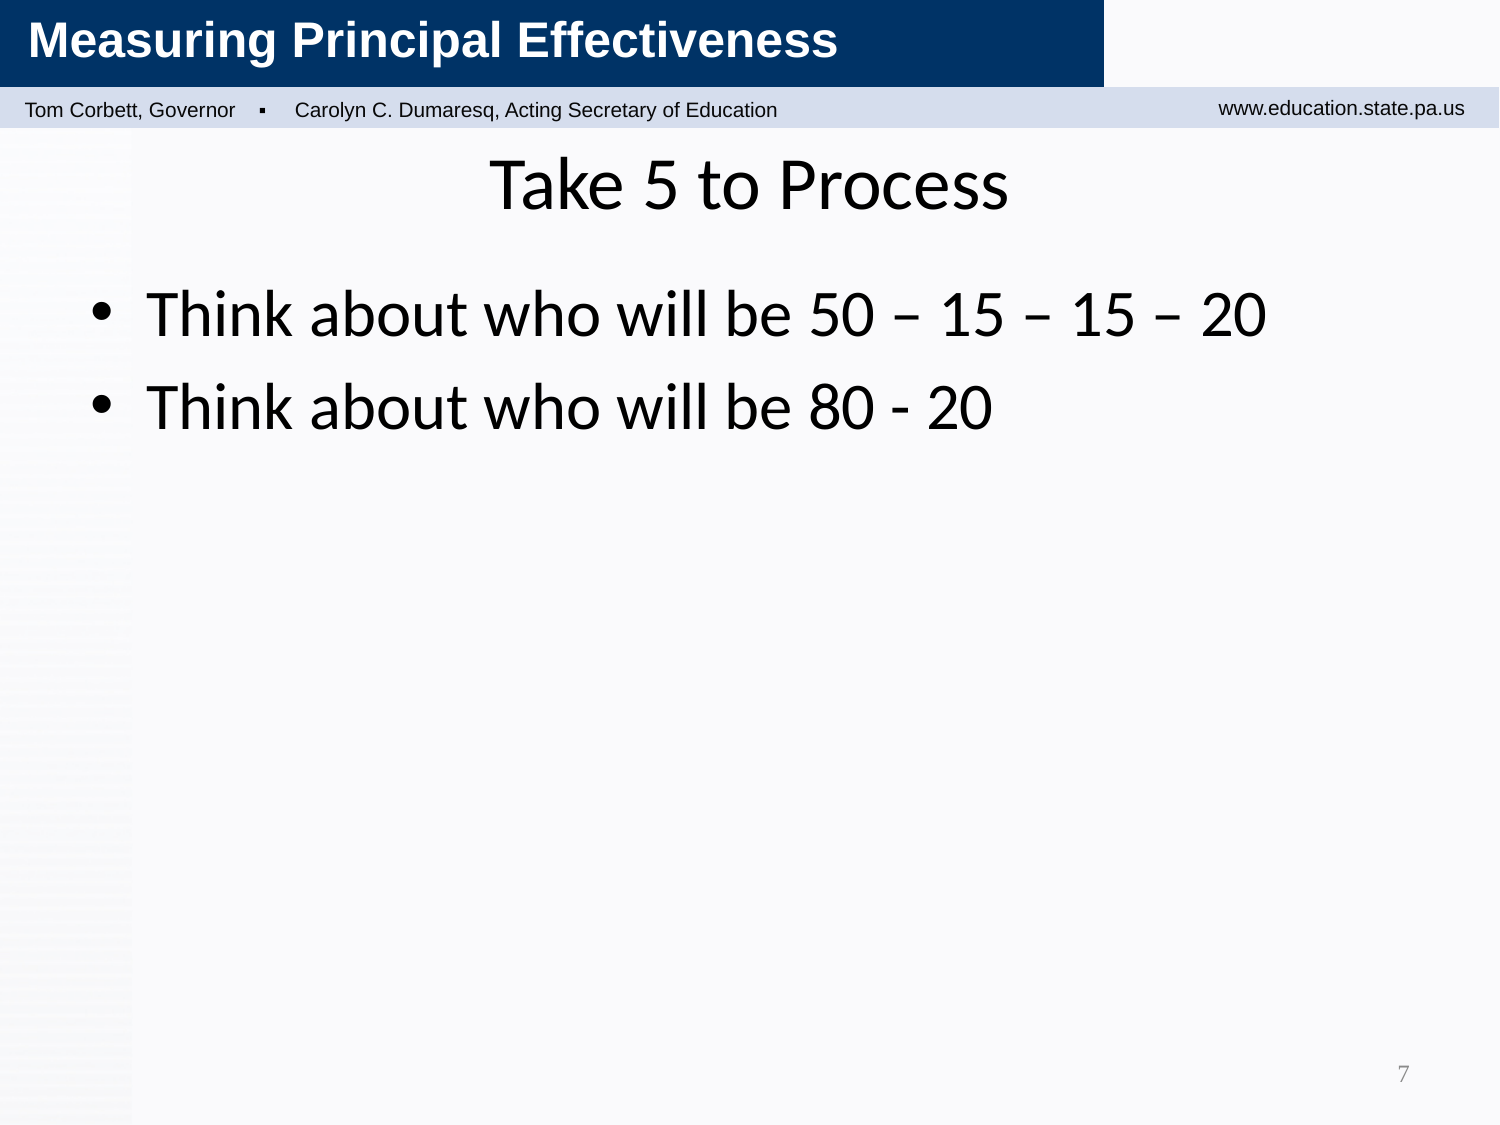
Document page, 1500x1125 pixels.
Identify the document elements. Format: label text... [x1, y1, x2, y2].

title Take 5 to Process [75, 126, 1425, 233]
slide_number 7 [1074, 1042, 1425, 1103]
picture [0, 0, 1500, 1125]
list Think about who will be 50 – 15 – 15 – 20 Think about who will be 80 - 20 [75, 262, 1425, 1005]
